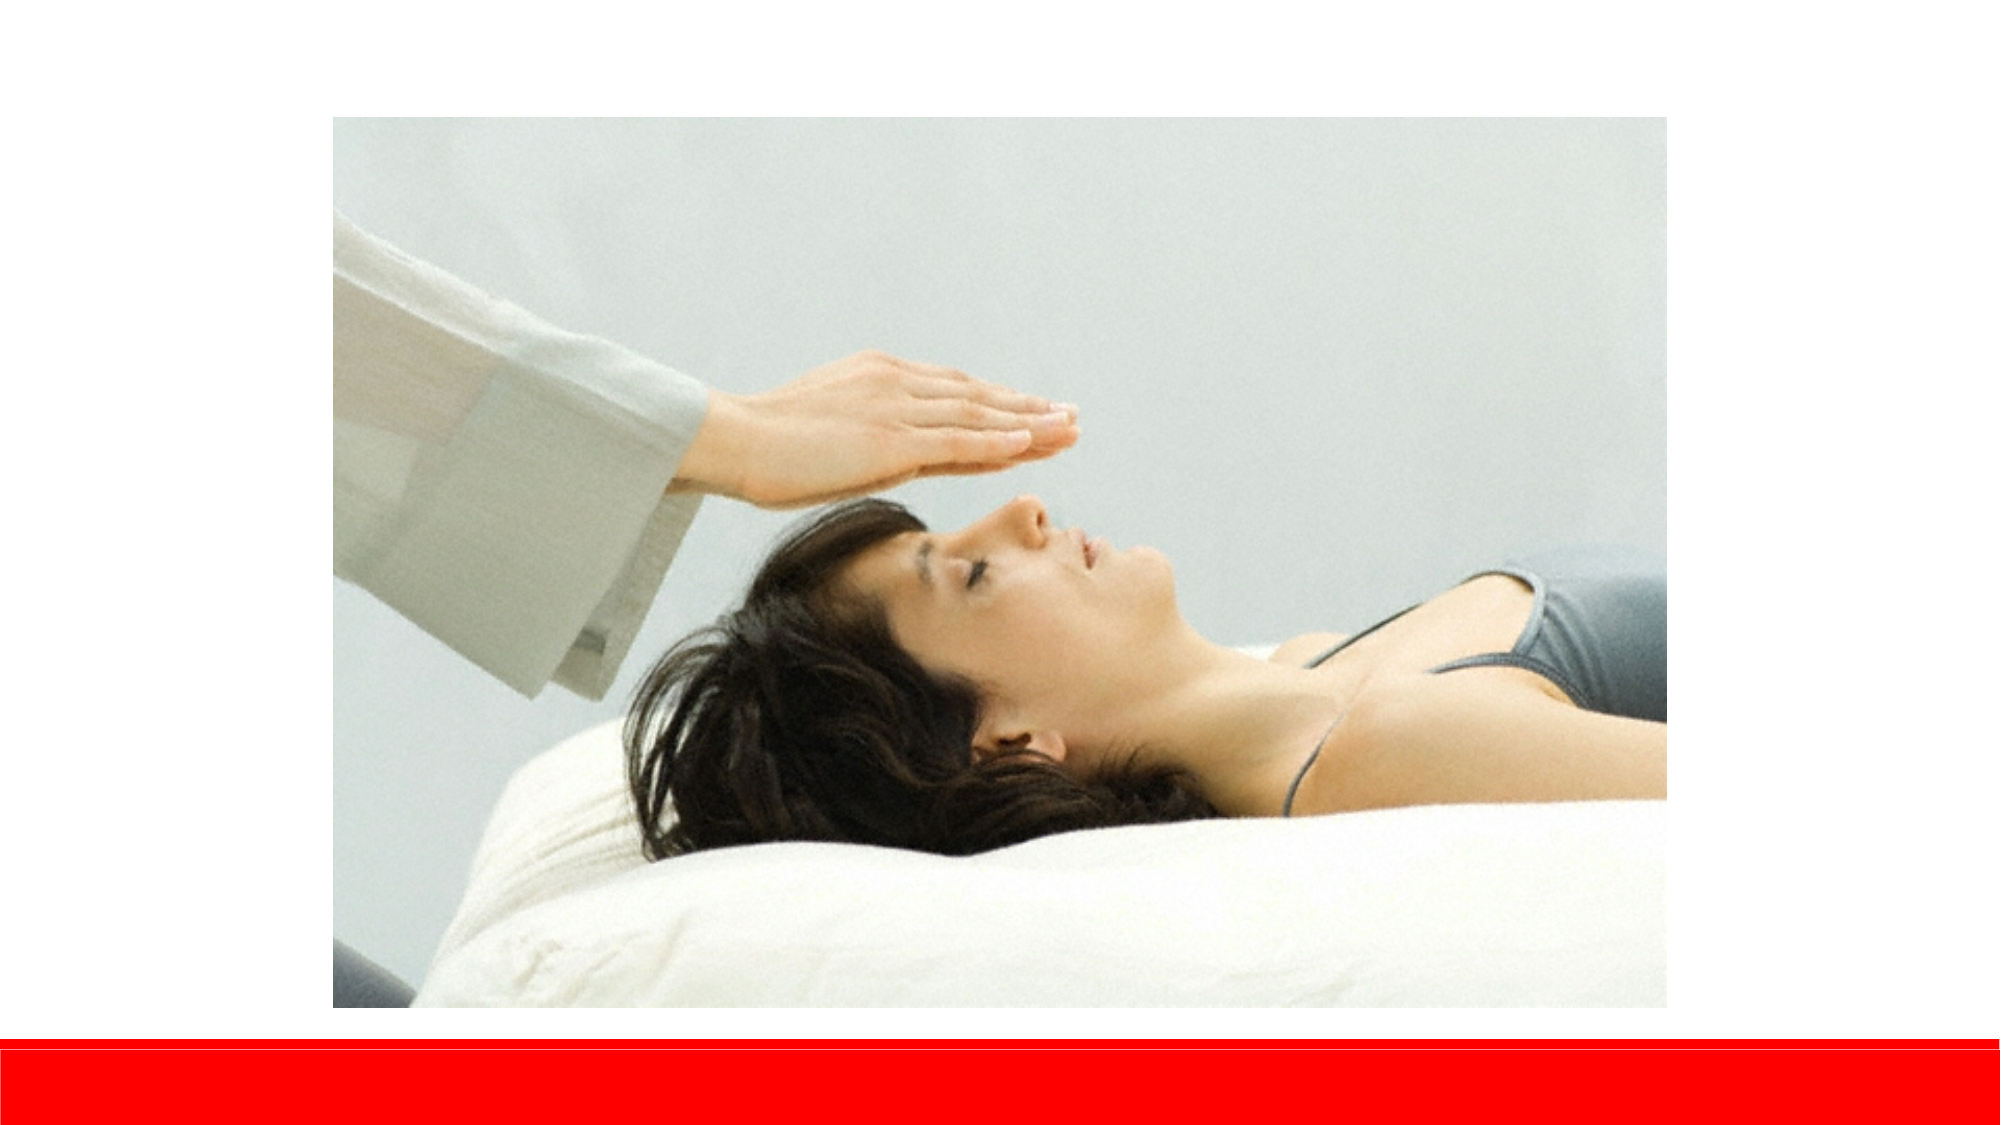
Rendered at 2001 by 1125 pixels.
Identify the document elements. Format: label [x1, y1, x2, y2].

picture [332, 117, 1668, 1008]
